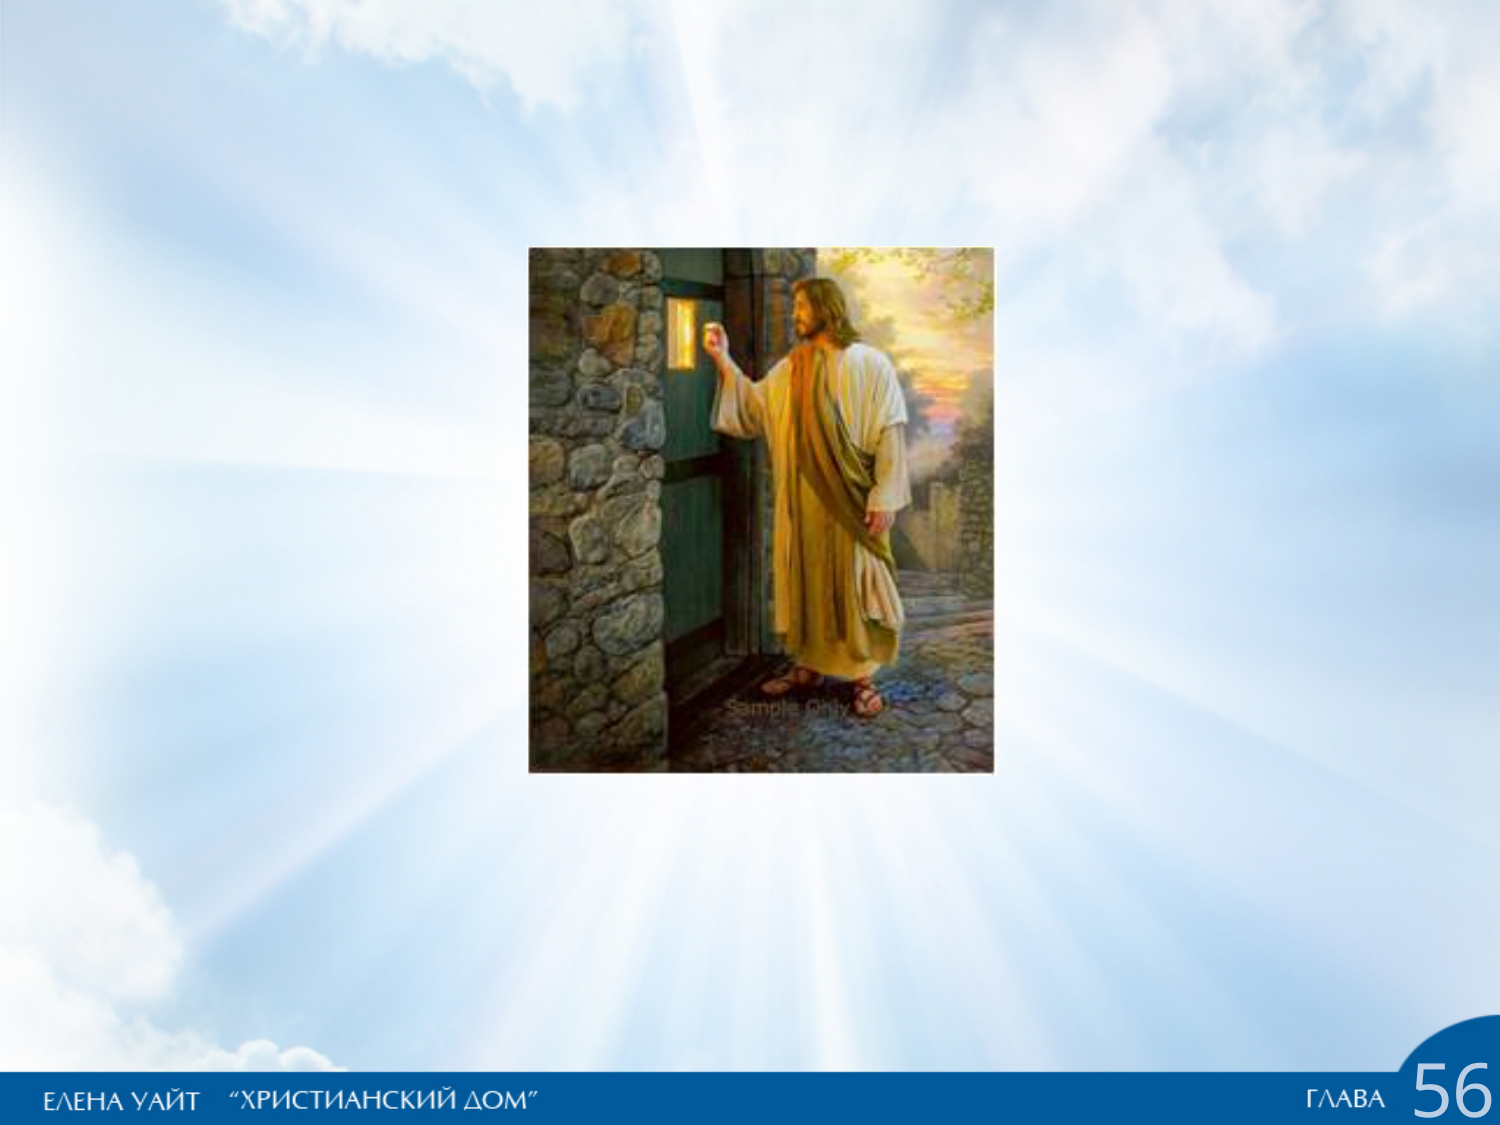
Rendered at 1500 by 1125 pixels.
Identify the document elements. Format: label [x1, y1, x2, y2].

list [527, 245, 997, 776]
picture [0, 0, 1500, 1125]
